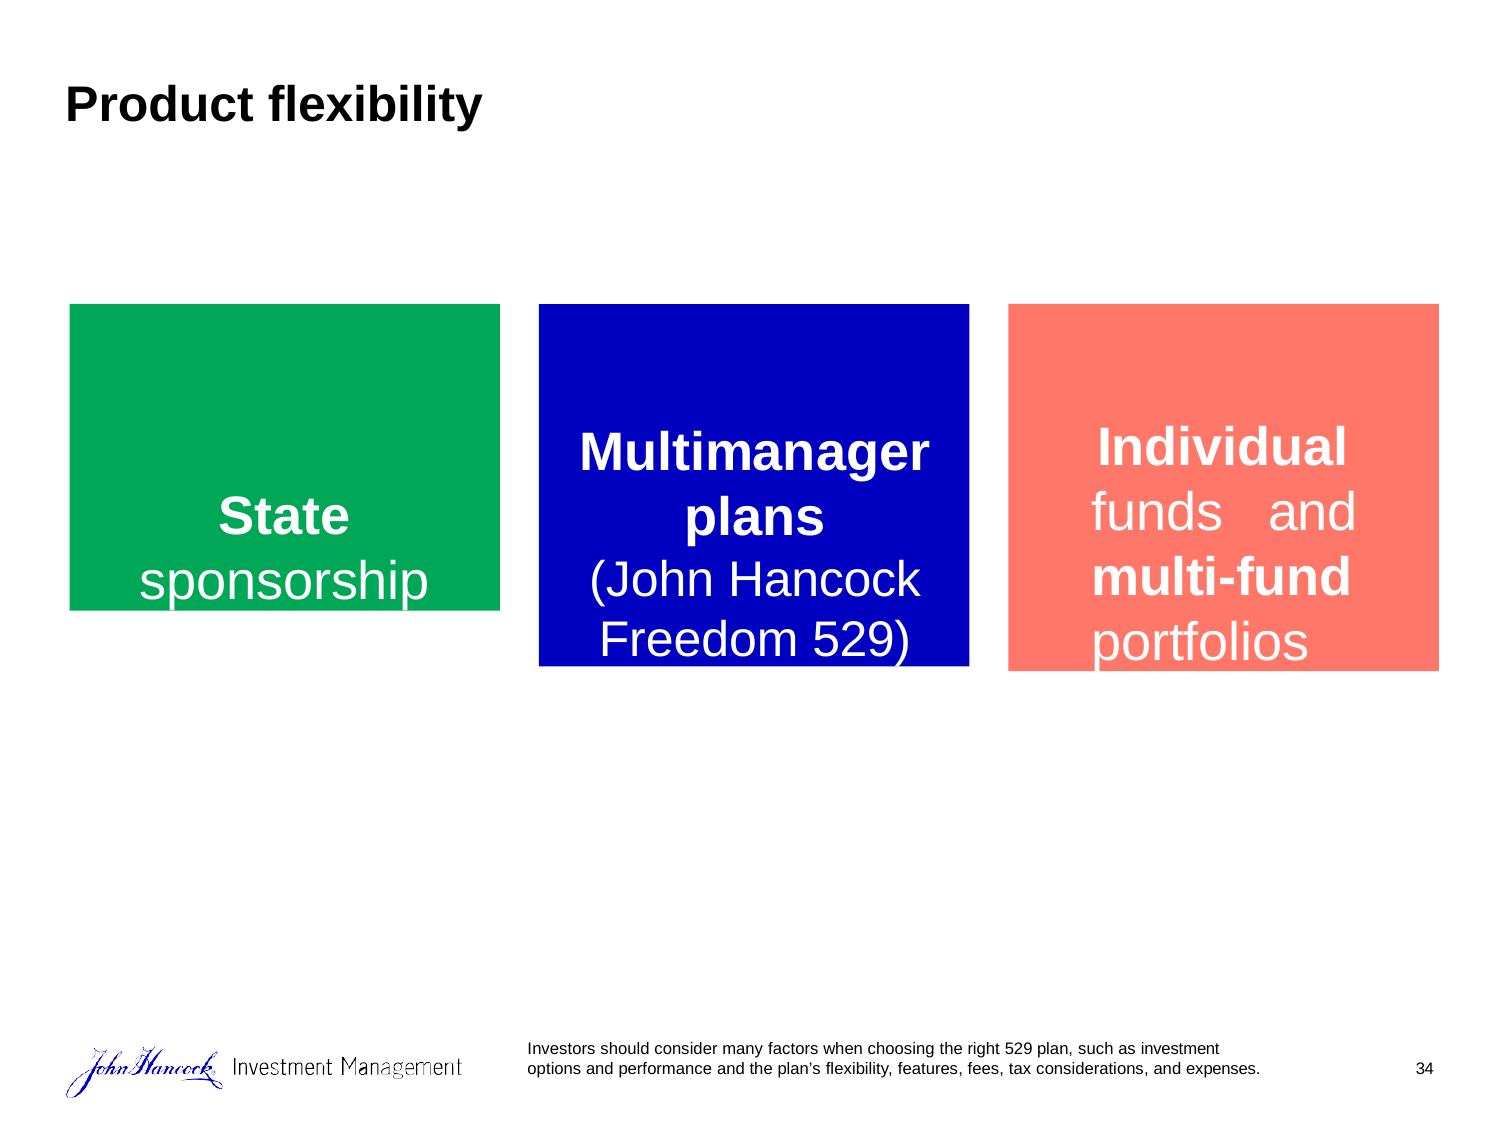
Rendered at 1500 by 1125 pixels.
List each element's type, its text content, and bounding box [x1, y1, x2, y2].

text_box Multimanager plans (John Hancock Freedom 529) [538, 304, 970, 667]
picture [66, 1046, 223, 1098]
title Product flexibility [63, 69, 1350, 260]
picture [445, 1058, 462, 1075]
text_box Investors should consider many factors when choosing the right 529 plan, such as investment options and performance and the plan’s flexibility, features, fees, tax considerations, and expenses. [525, 1035, 1266, 1078]
text_box State sponsorship [69, 303, 500, 611]
picture [342, 1057, 356, 1075]
text_box 34 [1413, 1056, 1437, 1078]
picture [416, 1062, 431, 1075]
text_box Individual funds and multi-fund portfolios [1008, 303, 1439, 672]
picture [381, 1062, 414, 1079]
